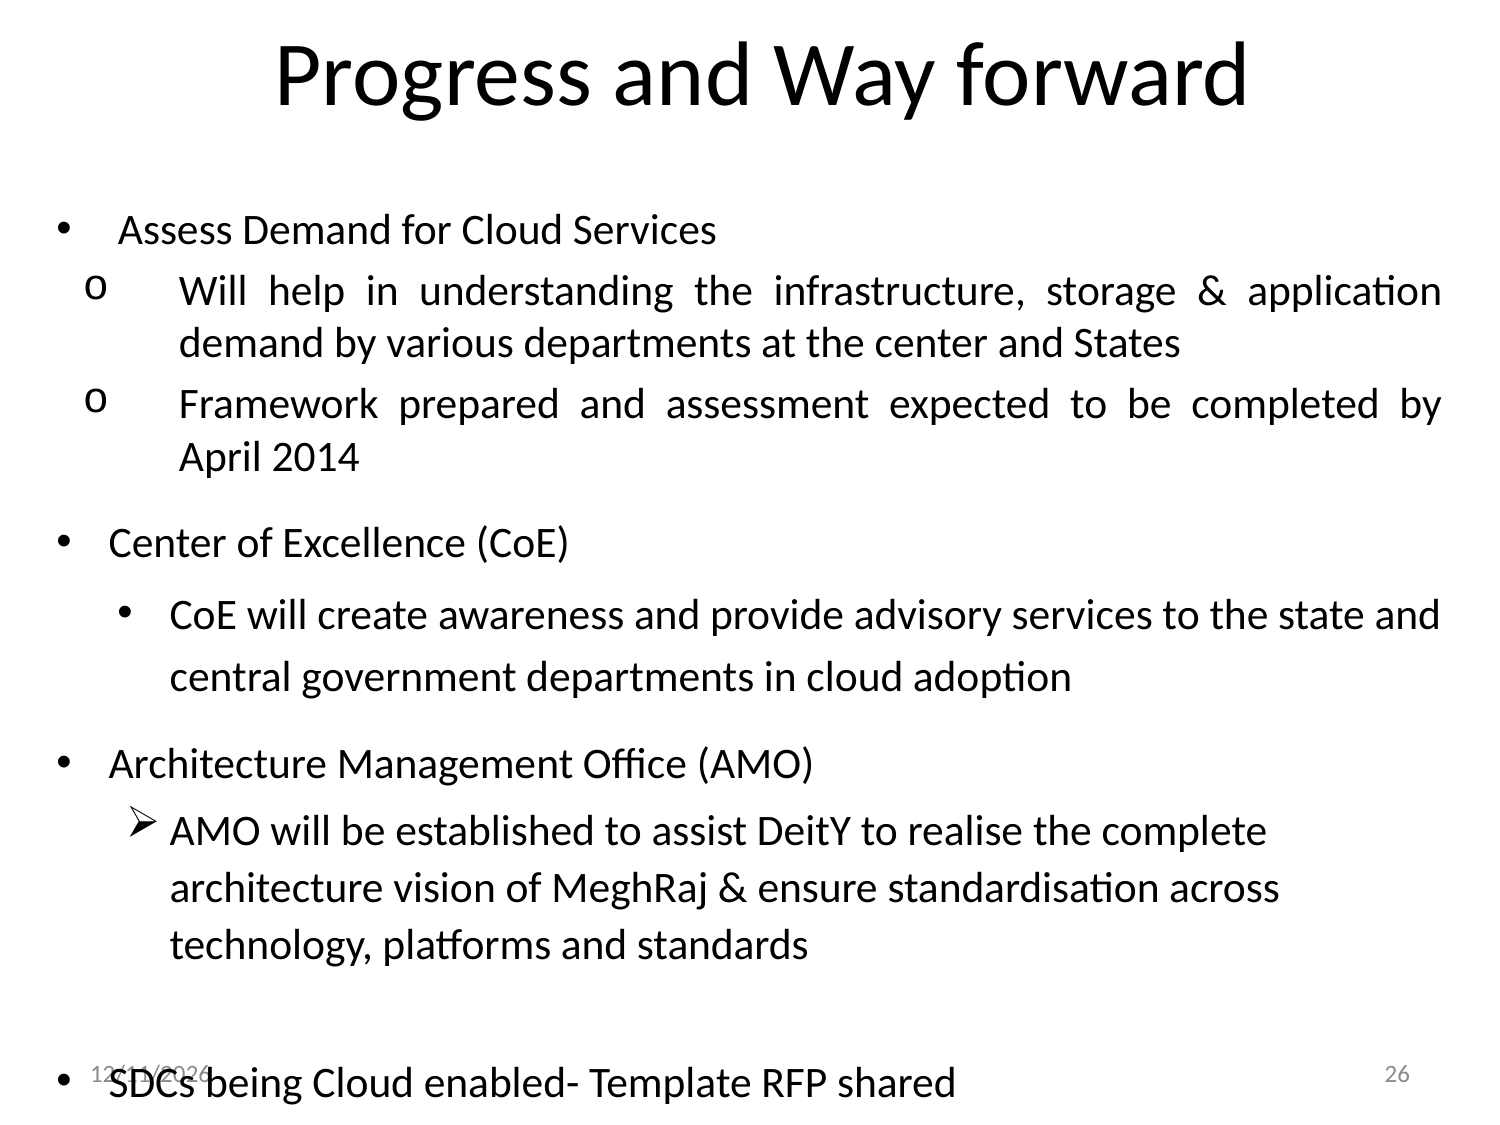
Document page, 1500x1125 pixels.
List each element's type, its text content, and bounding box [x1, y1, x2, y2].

slide_number 26 [1074, 1042, 1425, 1103]
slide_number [75, 1042, 425, 1103]
list Assess Demand for Cloud Services Will help in understanding the infrastructure, storage & application demand by various departments at the center and States Framework prepared and assessment expected to be completed by April 2014 Center of Excellence (CoE) CoE will create awareness and provide advisory services to the state and central government departments in cloud adoption Architecture Management Office (AMO) AMO will be established to assist DeitY to realise the complete architecture vision of MeghRaj & ensure standardisation across technology, platforms and standards SDCs being Cloud enabled- Template RFP shared [41, 149, 1459, 1125]
text_box Progress and Way forward [88, 0, 1439, 138]
